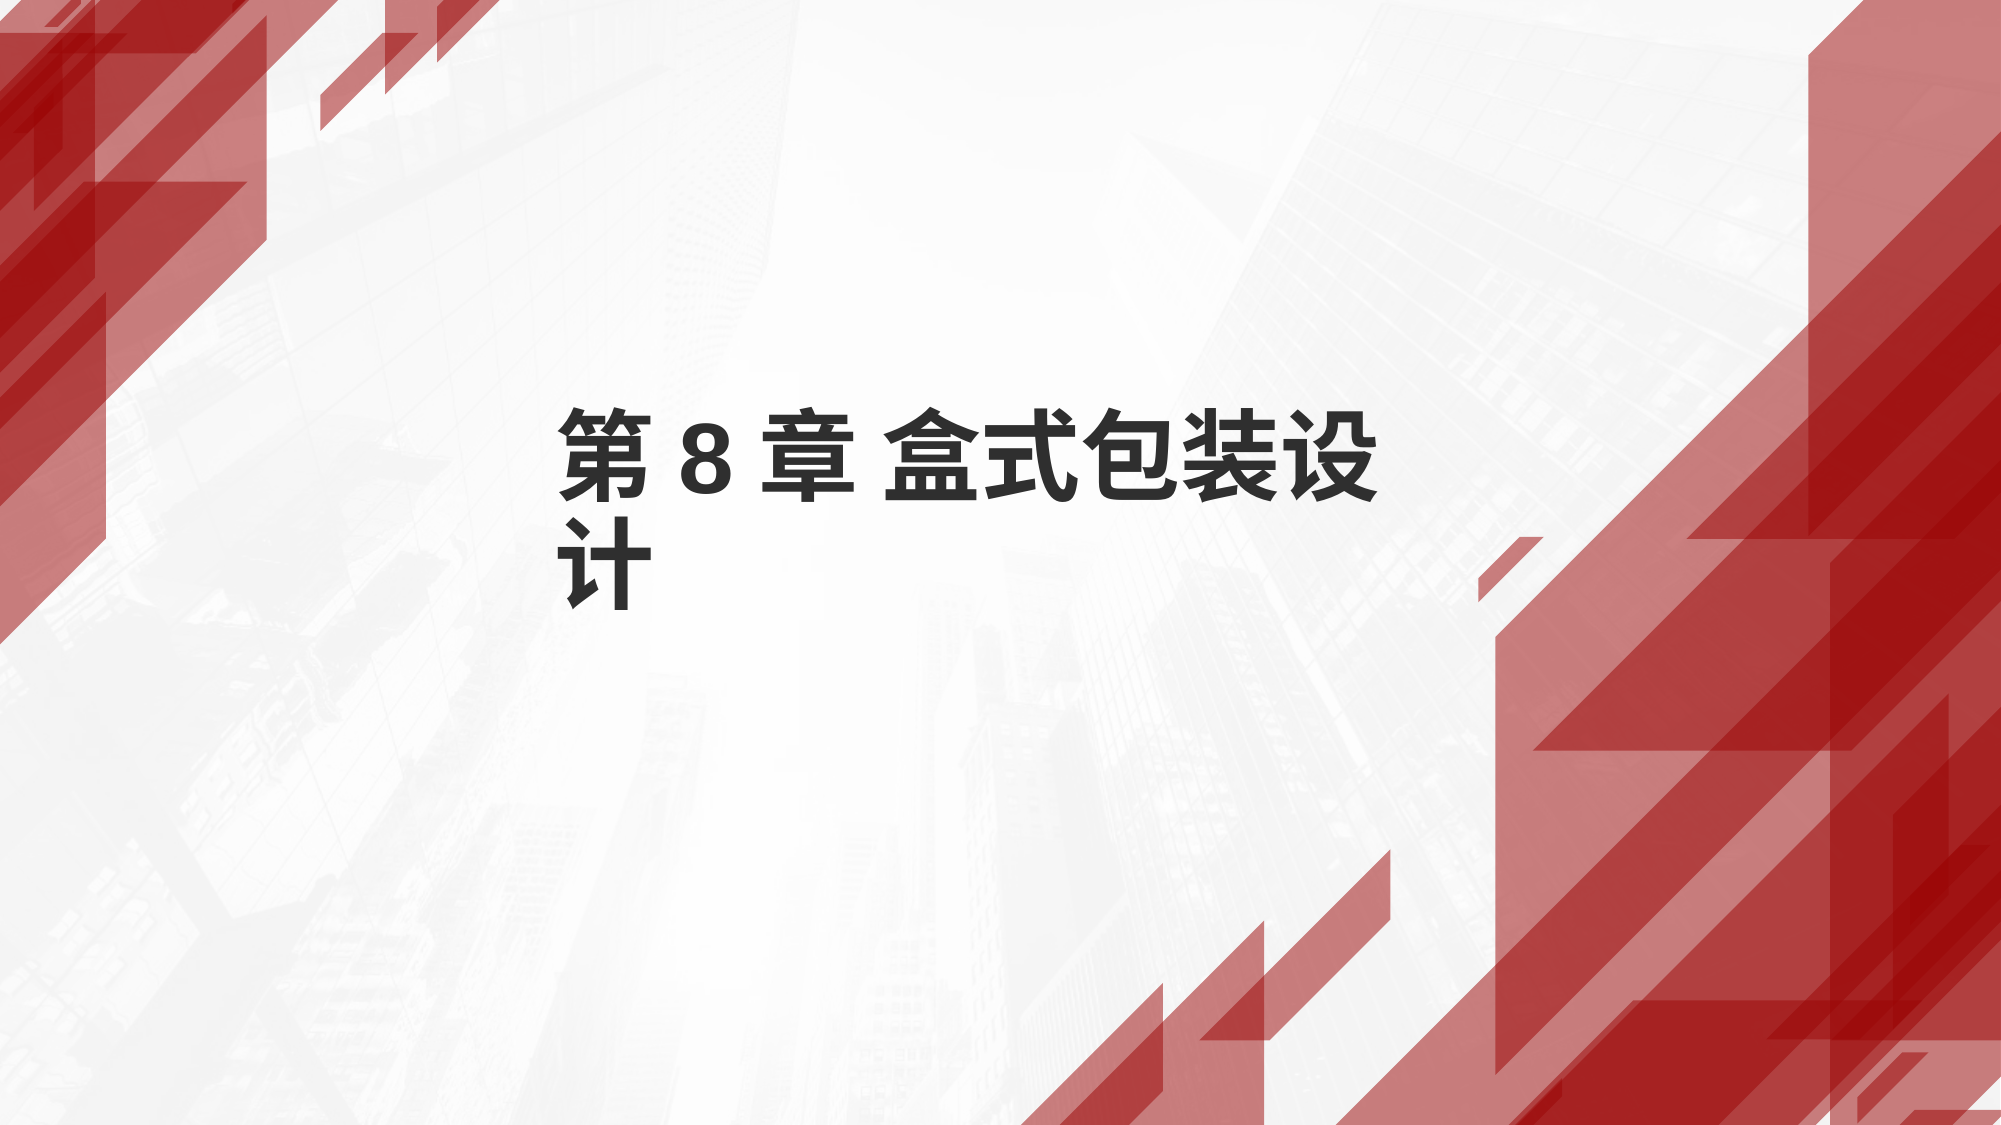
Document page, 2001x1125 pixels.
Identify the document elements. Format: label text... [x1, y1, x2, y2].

title 第8章 盒式包装设计 [539, 494, 1461, 631]
